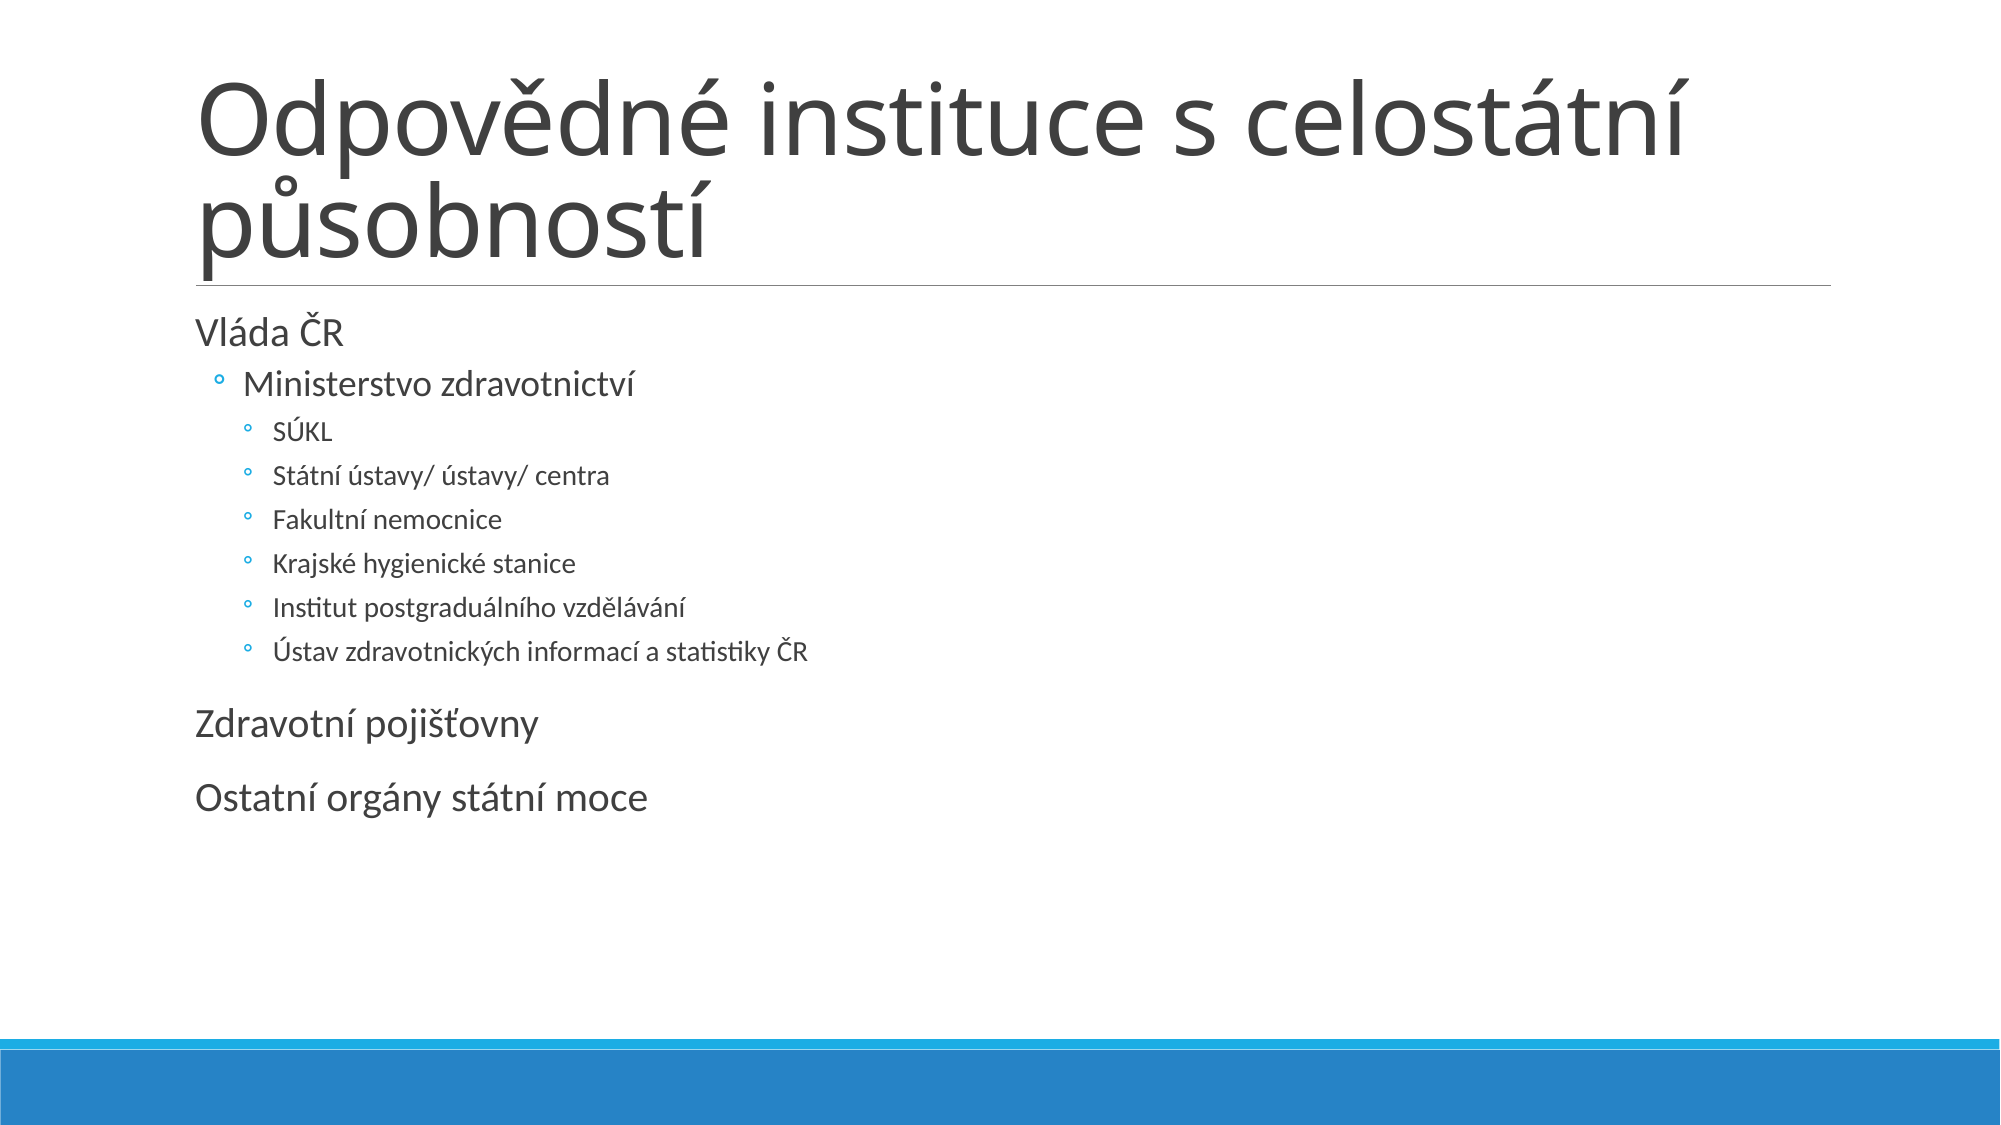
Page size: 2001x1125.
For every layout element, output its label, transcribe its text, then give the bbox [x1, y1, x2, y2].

title Odpovědné instituce s celostátní působností [180, 47, 1830, 285]
list Vláda ČR Ministerstvo zdravotnictví SÚKL Státní ústavy/ ústavy/ centra Fakultní nemocnice Krajské hygienické stanice Institut postgraduálního vzdělávání Ústav zdravotnických informací a statistiky ČR Zdravotní pojišťovny Ostatní orgány státní moce [180, 302, 1830, 963]
